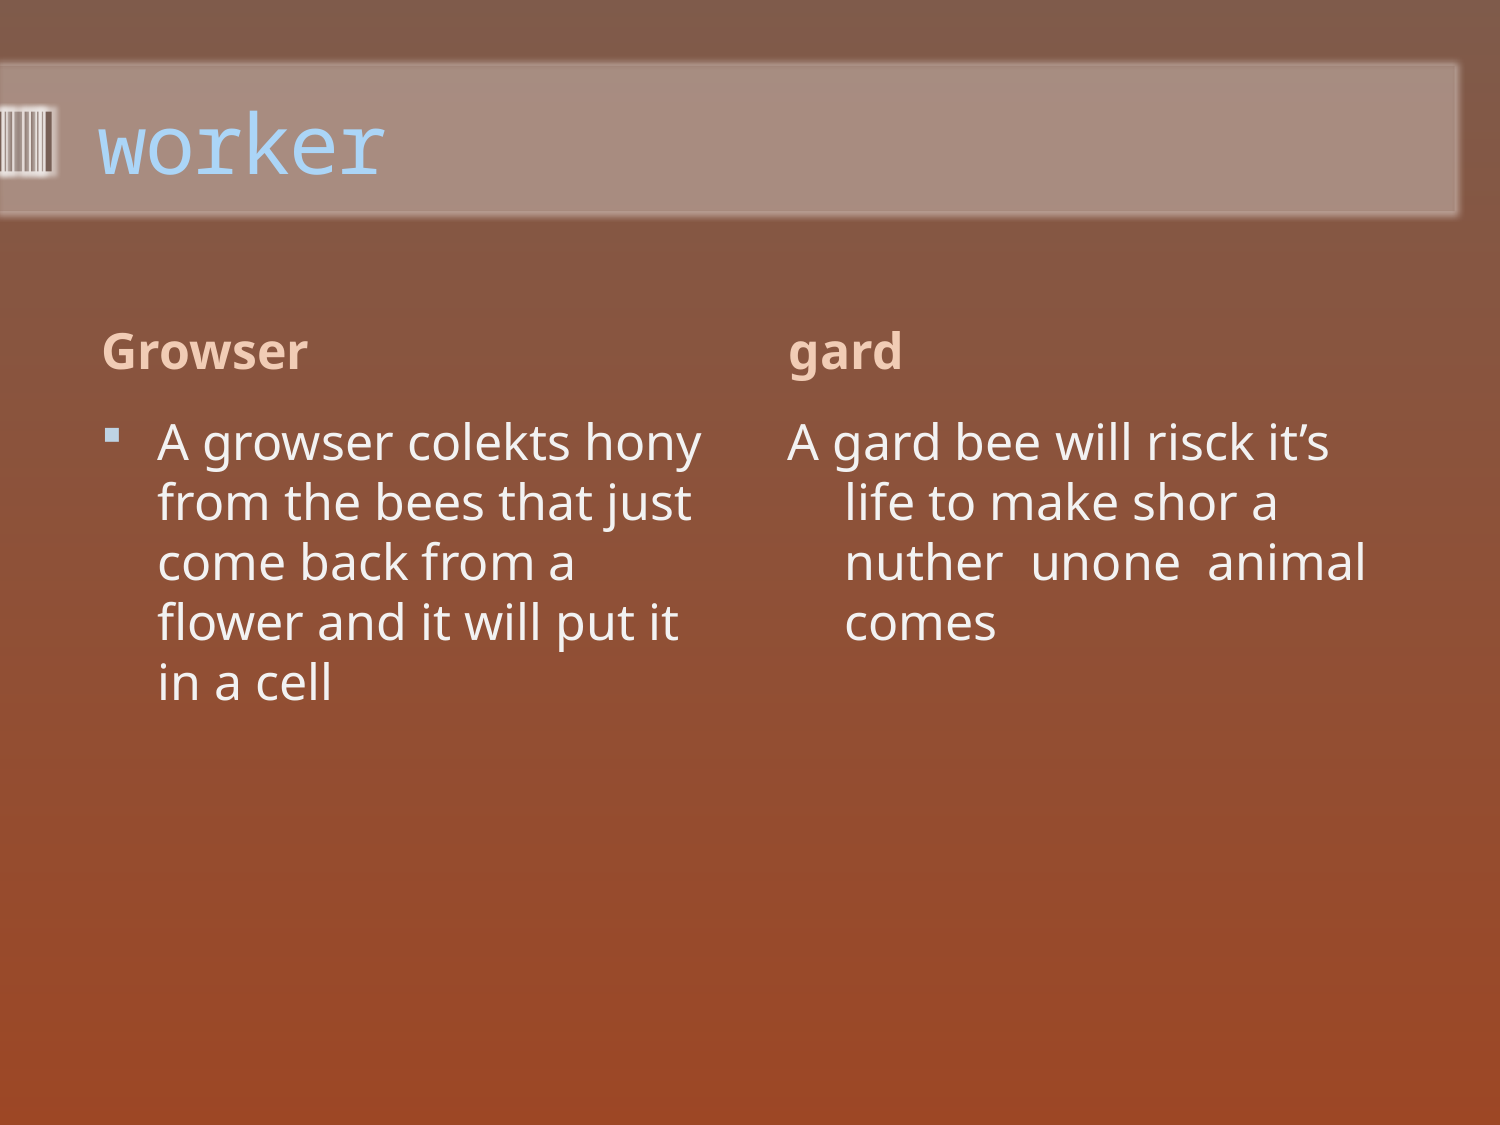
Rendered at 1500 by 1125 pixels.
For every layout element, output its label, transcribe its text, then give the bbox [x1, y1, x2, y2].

list A gard bee will risck it’s life to make shor a nuther unone animal comes [761, 403, 1425, 1053]
list gard [761, 296, 1425, 402]
list Growser [75, 296, 738, 402]
title worker [82, 83, 1358, 234]
list A growser colekts hony from the bees that just come back from a flower and it will put it in a cell [75, 403, 738, 1053]
